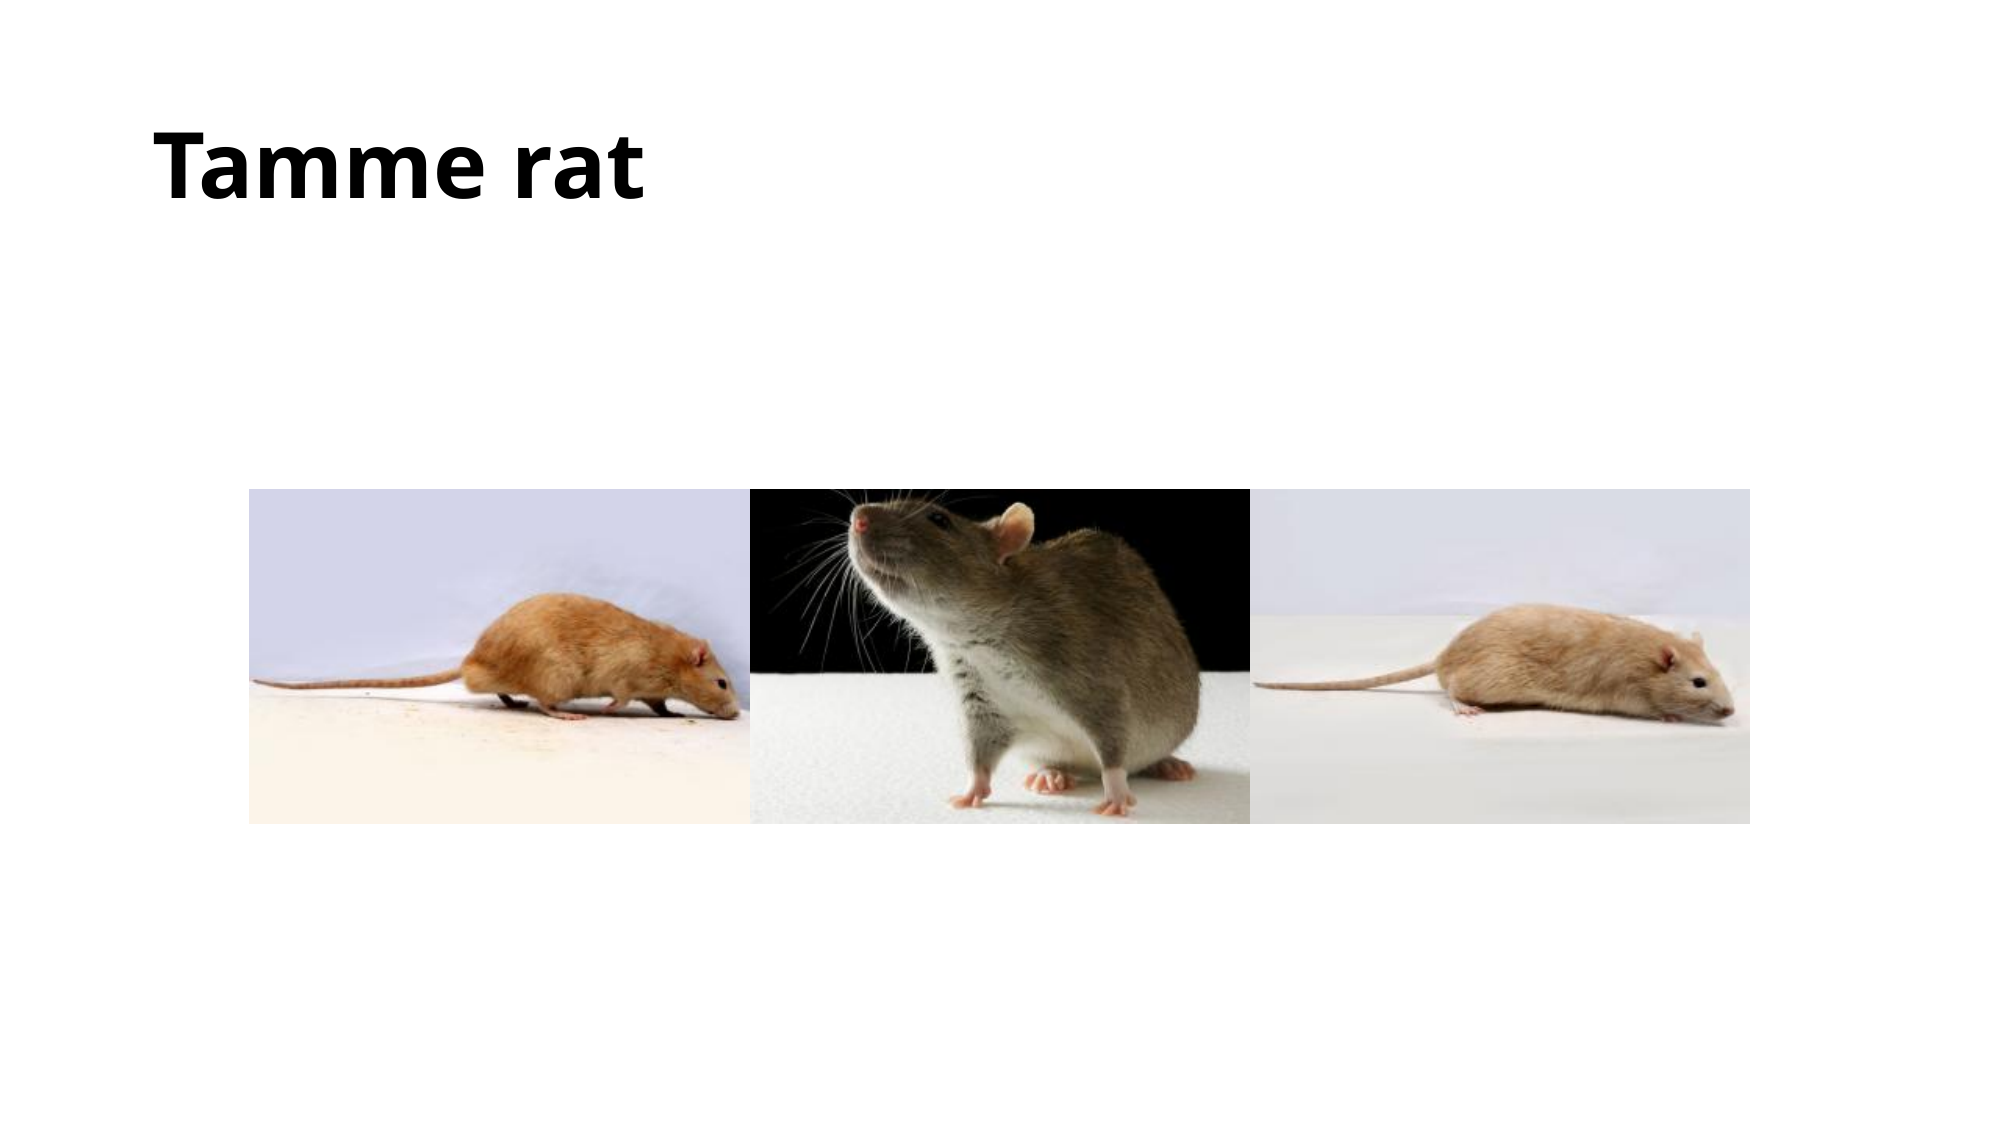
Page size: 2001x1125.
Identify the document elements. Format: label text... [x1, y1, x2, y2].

title Tamme rat [137, 59, 1863, 278]
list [750, 489, 1249, 824]
picture [1249, 489, 1751, 824]
picture [249, 489, 750, 824]
